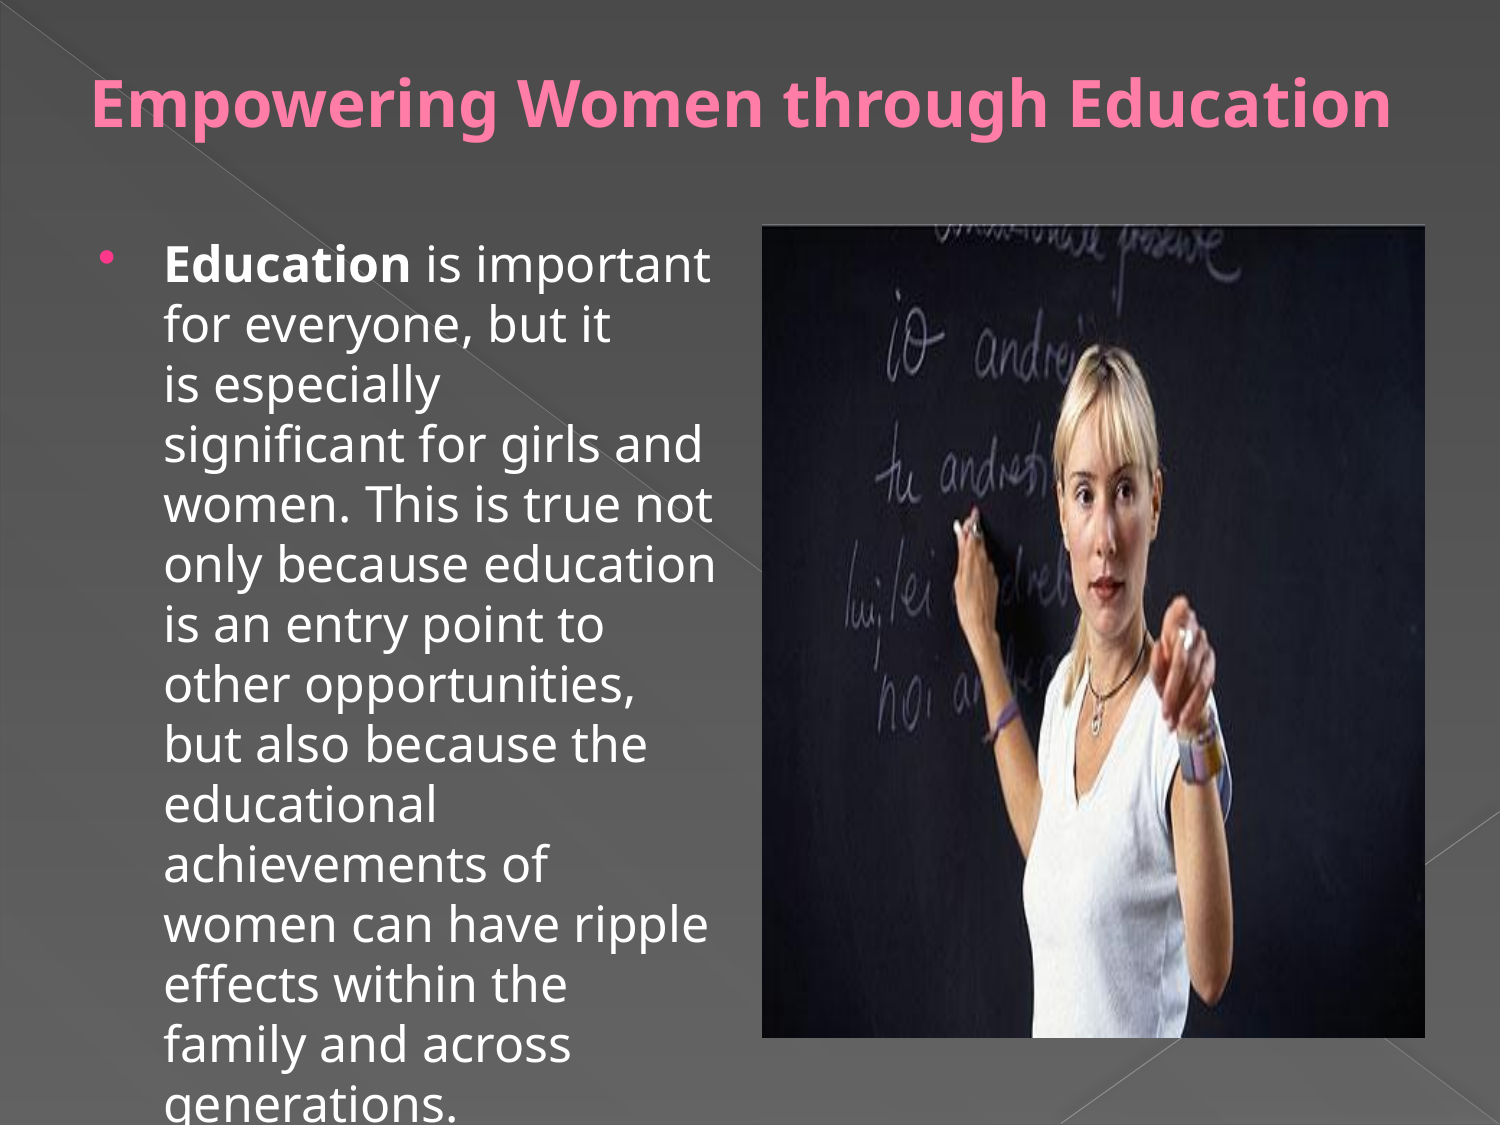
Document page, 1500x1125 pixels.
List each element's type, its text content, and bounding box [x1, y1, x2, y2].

title Empowering Women through Education [75, 43, 1425, 238]
list Education is important for everyone, but it is especially significant for girls and women. This is true not only because education is an entry point to other opportunities, but also because the educational achievements of women can have ripple effects within the family and across generations. [75, 224, 738, 1100]
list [762, 224, 1426, 1038]
